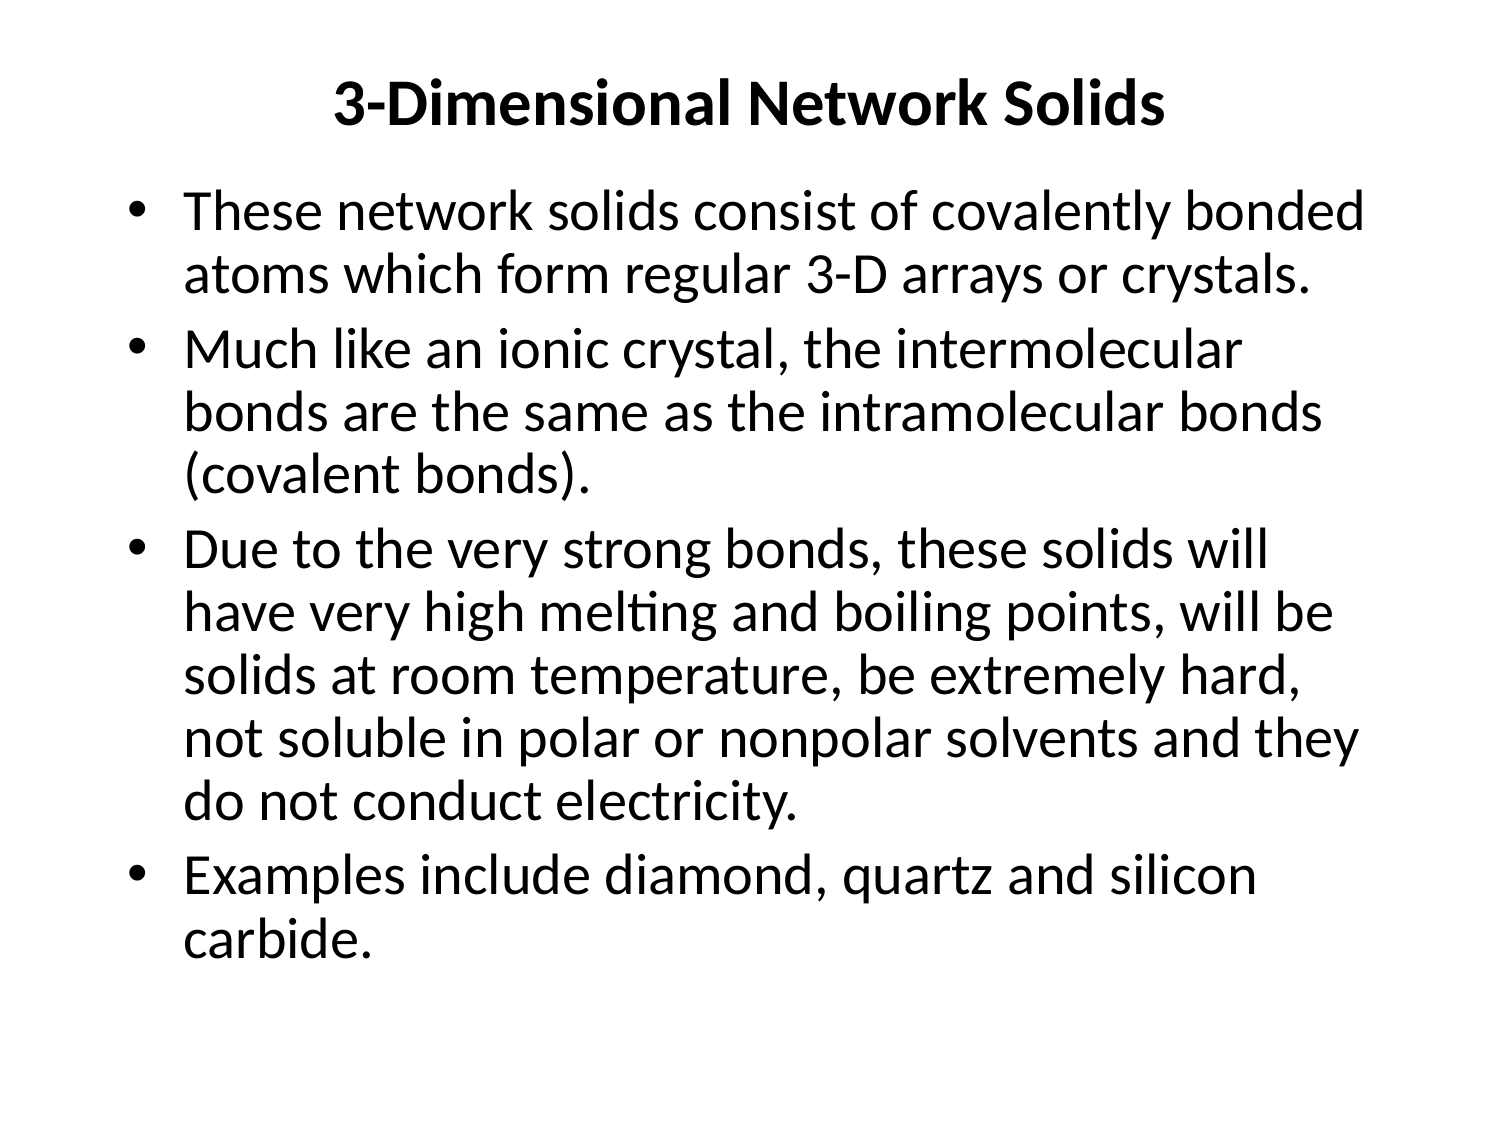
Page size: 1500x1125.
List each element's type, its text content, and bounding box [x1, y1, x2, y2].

list These network solids consist of covalently bonded atoms which form regular 3-D arrays or crystals. Much like an ionic crystal, the intermolecular bonds are the same as the intramolecular bonds (covalent bonds). Due to the very strong bonds, these solids will have very high melting and boiling points, will be solids at room temperature, be extremely hard, not soluble in polar or nonpolar solvents and they do not conduct electricity. Examples include diamond, quartz and silicon carbide. [112, 172, 1388, 986]
title 3-Dimensional Network Solids [112, 54, 1388, 143]
